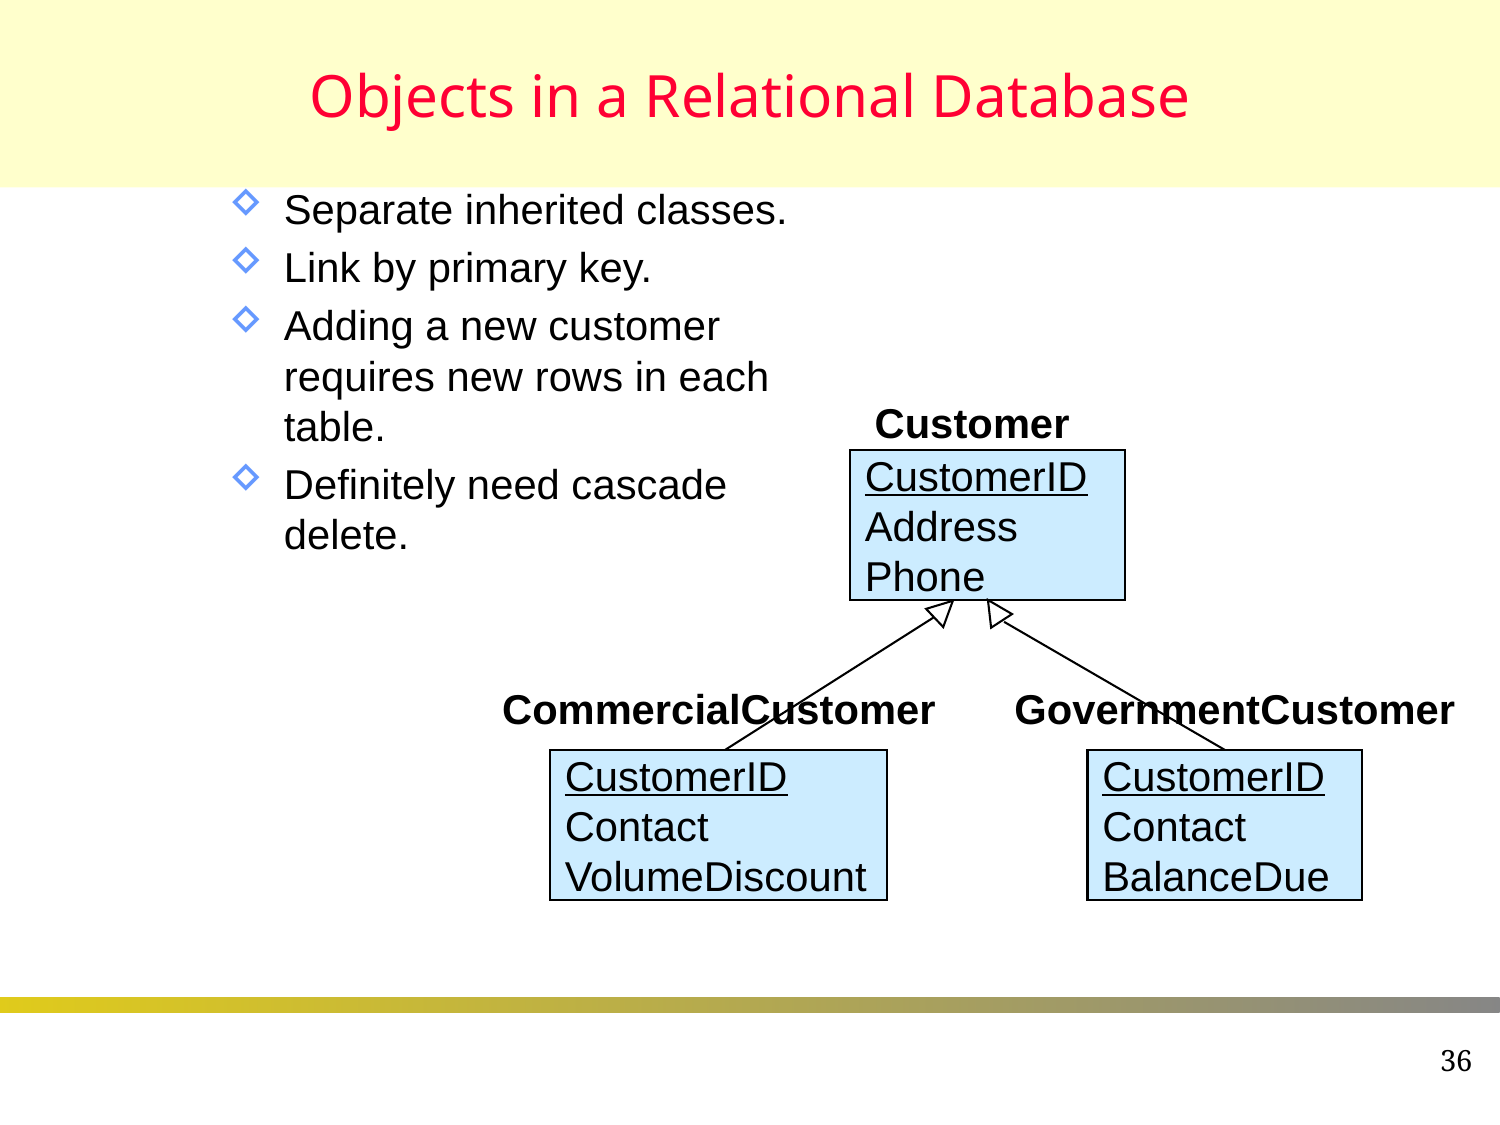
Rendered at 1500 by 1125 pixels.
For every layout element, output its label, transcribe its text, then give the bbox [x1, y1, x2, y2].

text_box CustomerID Address Phone [849, 449, 1125, 600]
title Objects in a Relational Database [0, 0, 1500, 188]
text_box CustomerID Contact BalanceDue [1087, 749, 1363, 900]
text_box Customer [859, 389, 1085, 455]
text_box GovernmentCustomer [999, 675, 1471, 740]
text_box CommercialCustomer [838, 675, 951, 740]
text_box CustomerID Contact VolumeDiscount [838, 749, 888, 900]
text_box [926, 600, 953, 628]
text_box [987, 599, 1013, 628]
list Separate inherited classes. Link by primary key. Adding a new customer requires new rows in each table. Definitely need cascade delete. [212, 174, 838, 988]
slide_number 36 [1174, 1024, 1488, 1101]
